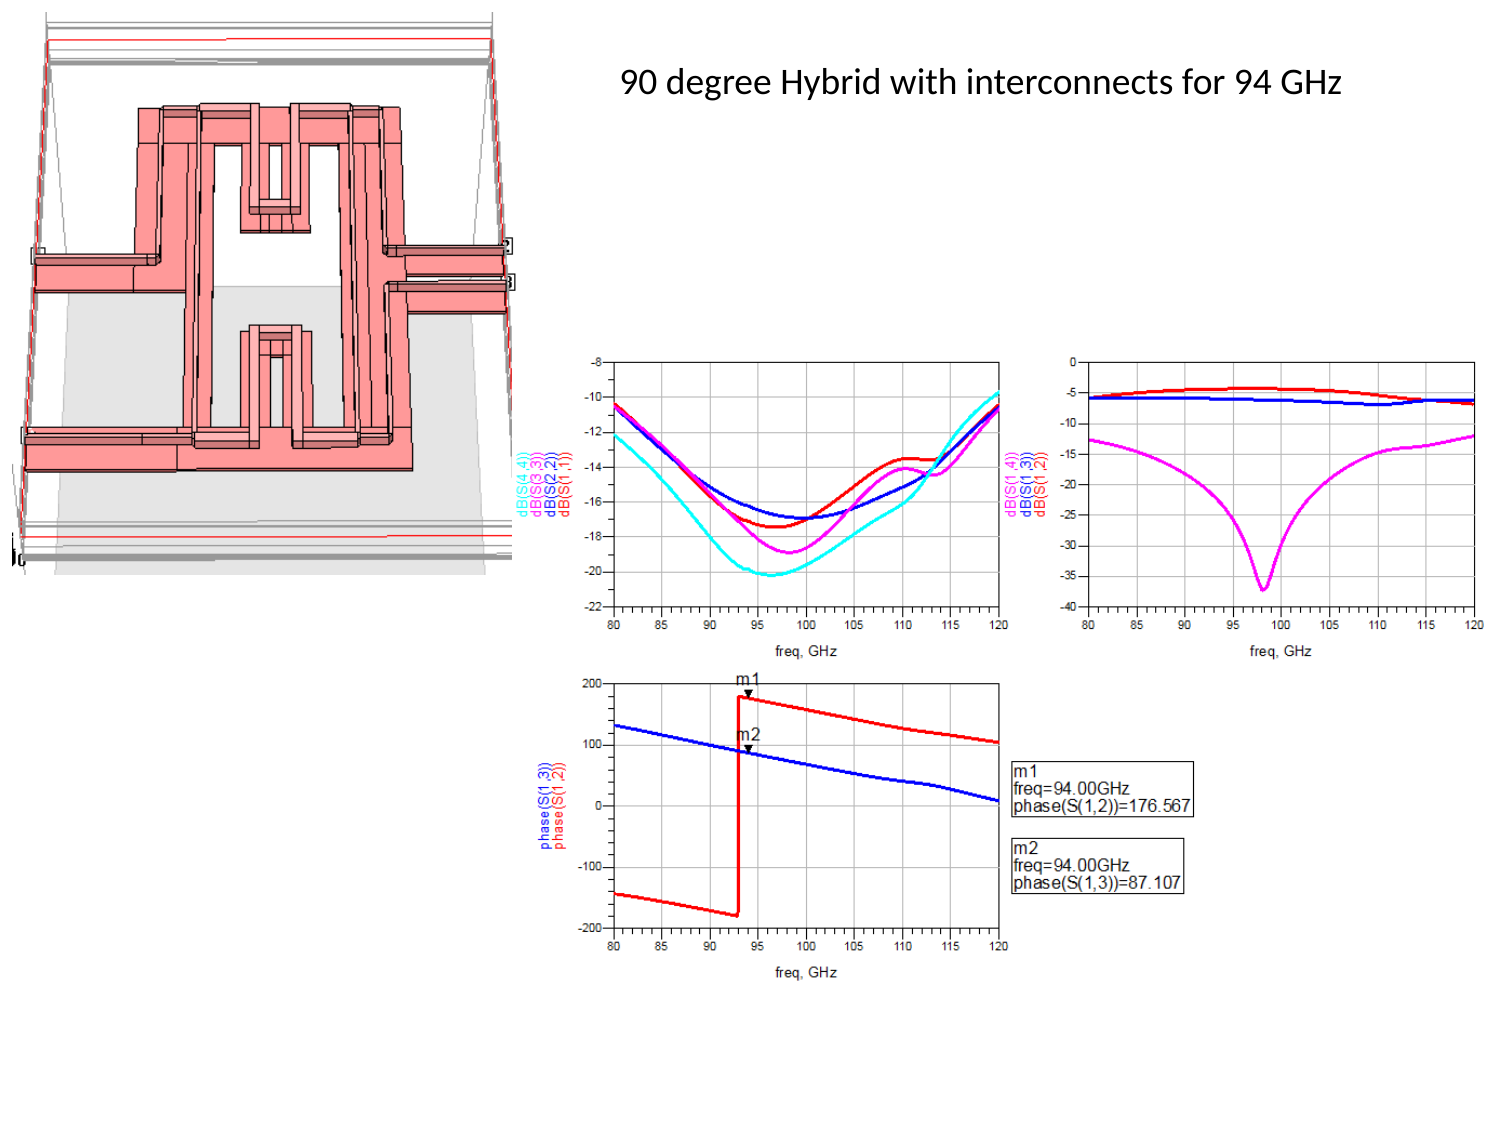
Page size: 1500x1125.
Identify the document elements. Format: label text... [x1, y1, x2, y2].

text_box 90 degree Hybrid with interconnects for 94 GHz [604, 49, 1358, 110]
picture [12, 12, 1500, 998]
